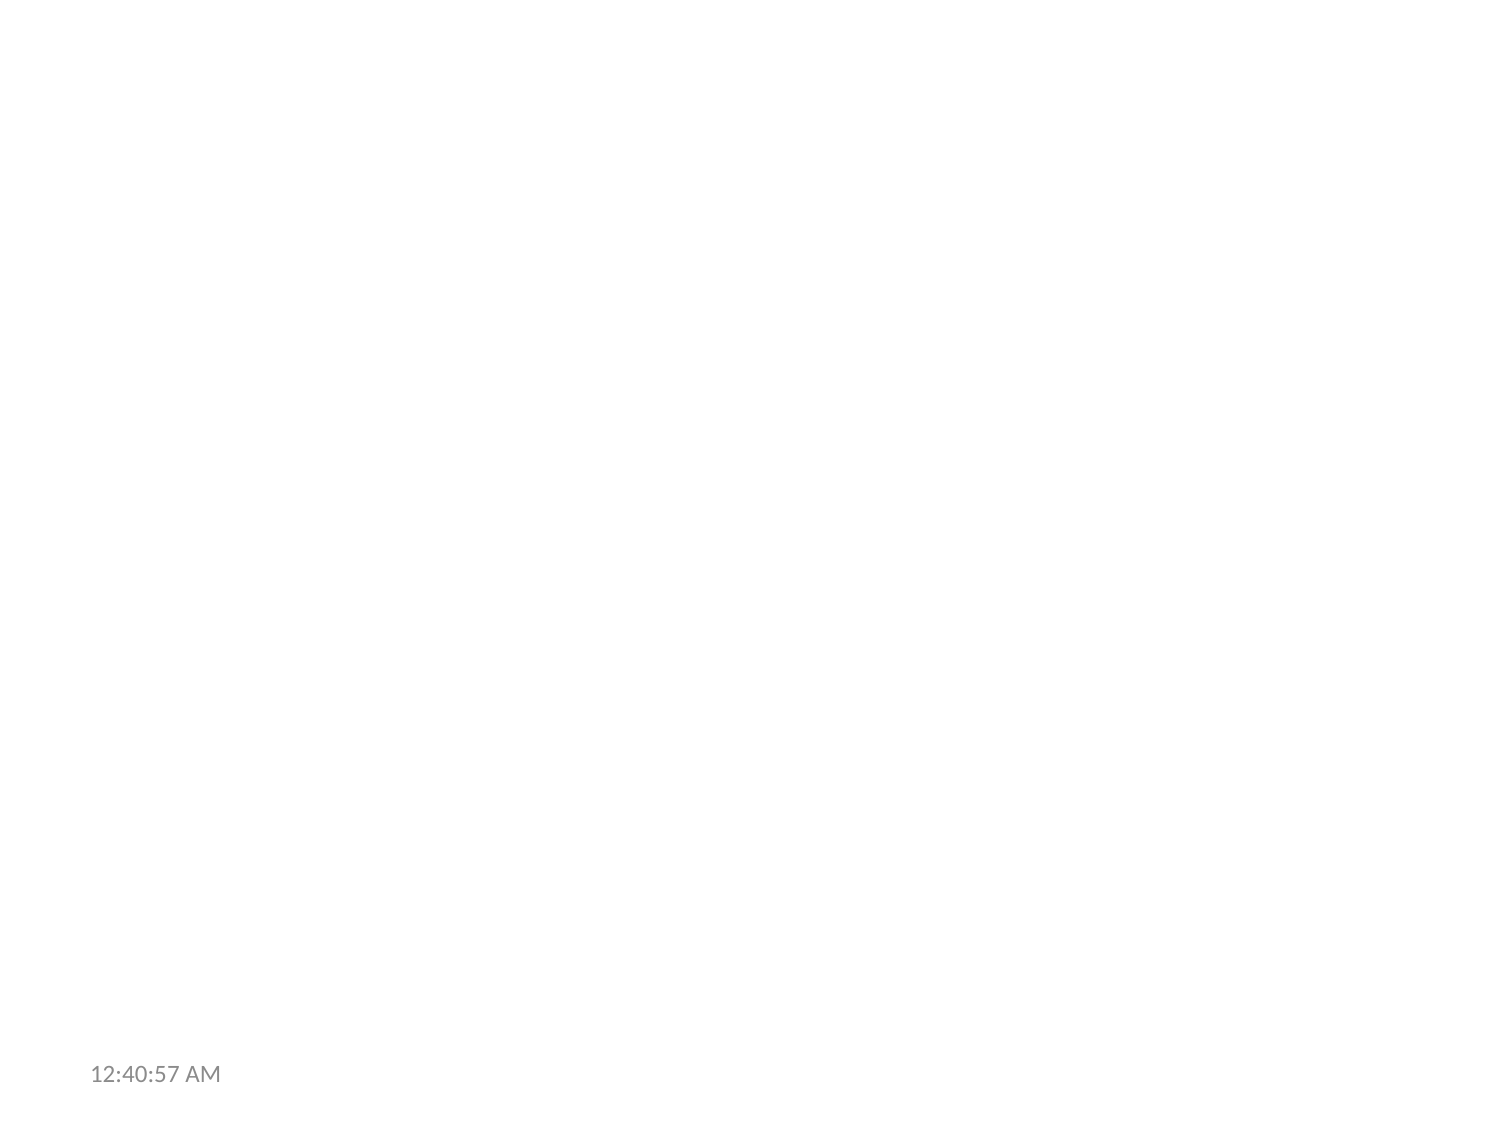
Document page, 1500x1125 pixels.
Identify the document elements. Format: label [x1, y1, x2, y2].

slide_number [75, 1042, 425, 1103]
